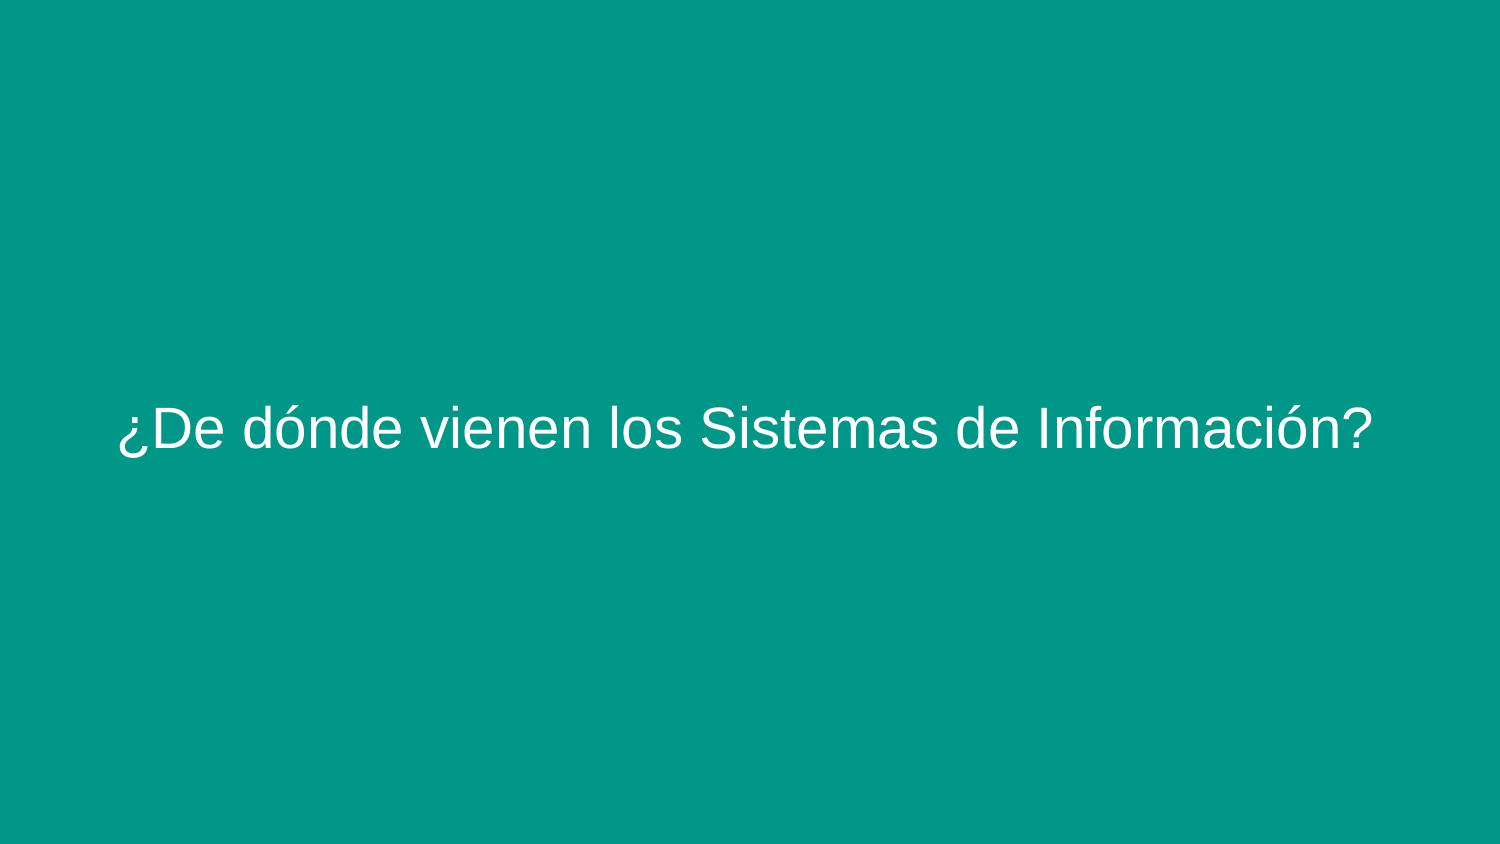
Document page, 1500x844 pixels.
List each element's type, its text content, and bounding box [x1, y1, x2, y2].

title ¿De dónde vienen los Sistemas de Información? [100, 374, 1400, 469]
